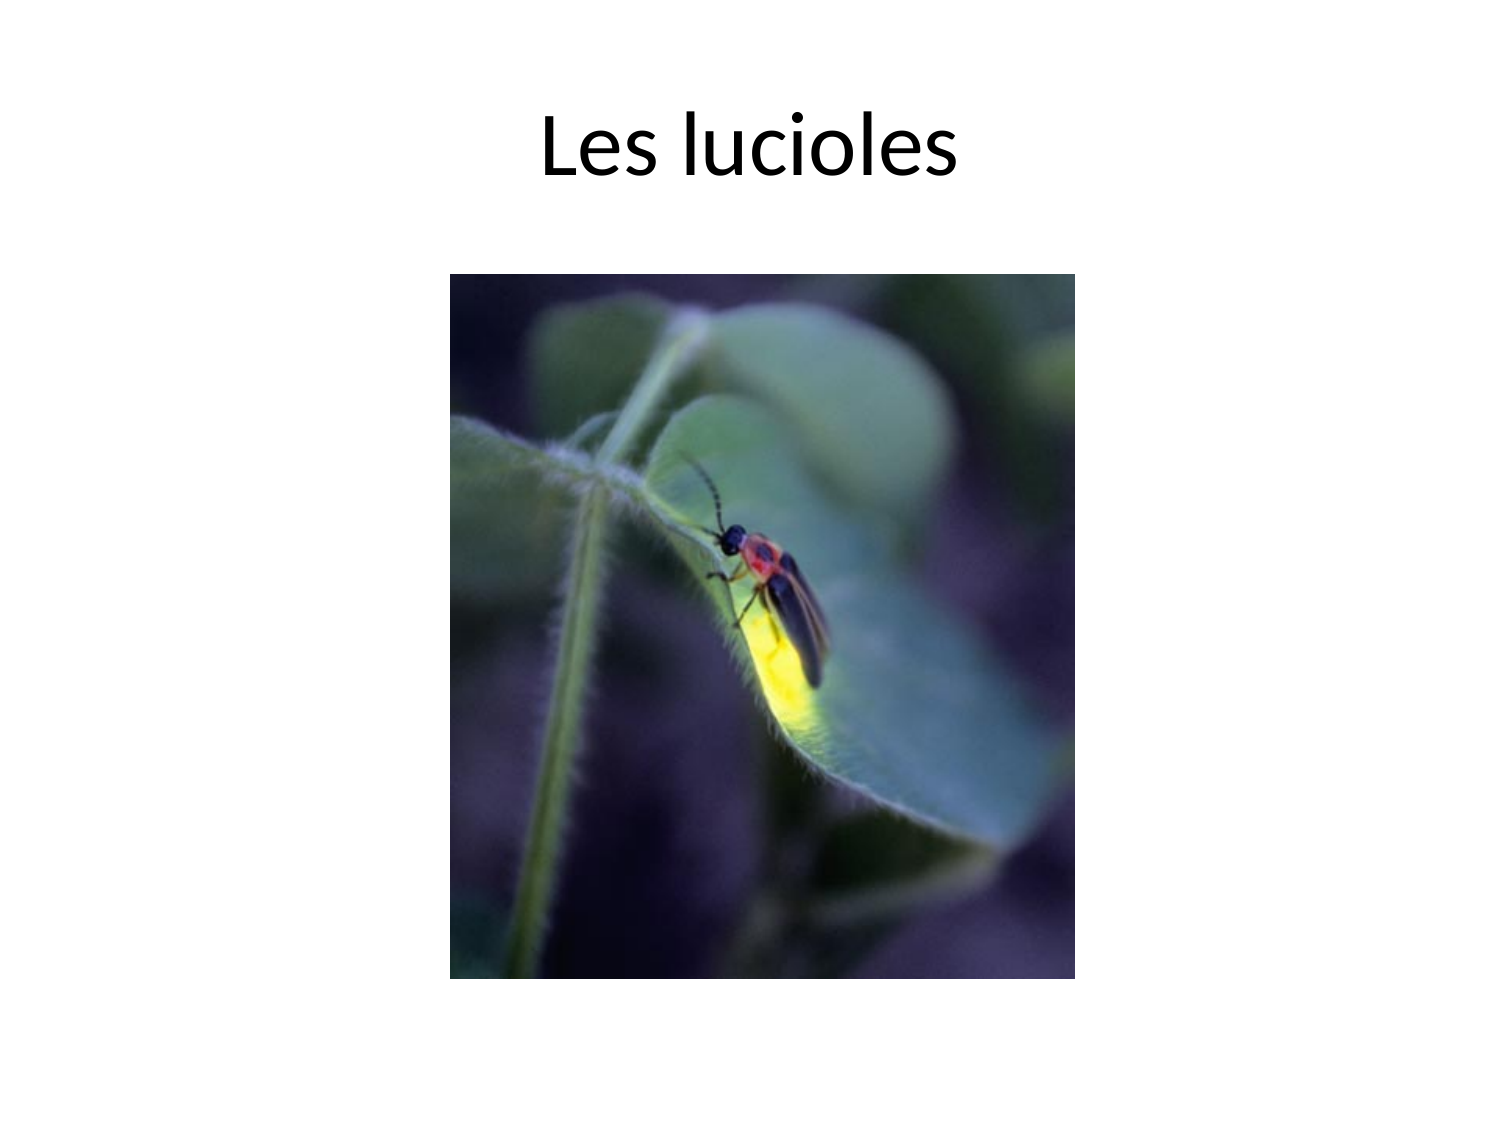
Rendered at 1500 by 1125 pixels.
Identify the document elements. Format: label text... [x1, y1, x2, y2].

picture [449, 274, 1076, 979]
title Les lucioles [75, 45, 1425, 233]
